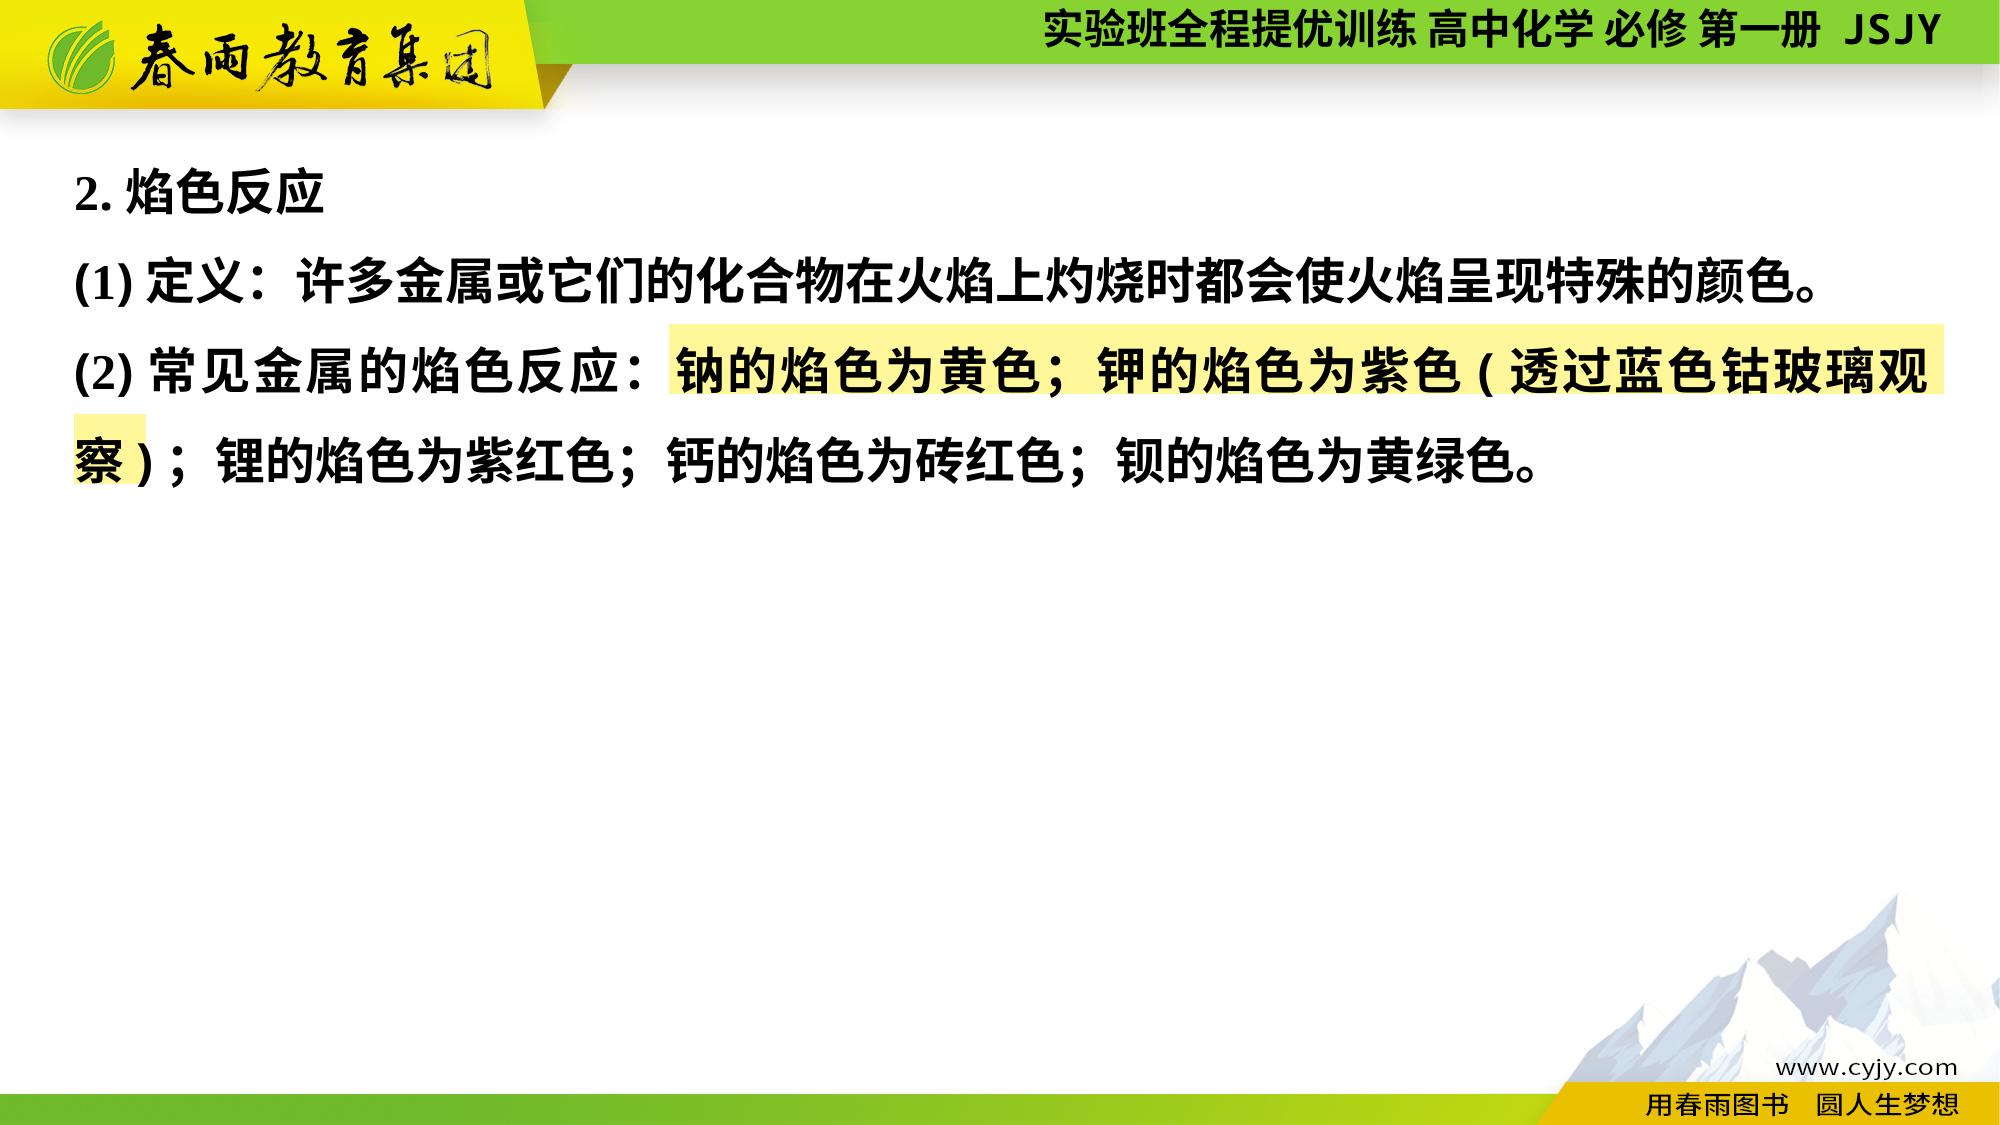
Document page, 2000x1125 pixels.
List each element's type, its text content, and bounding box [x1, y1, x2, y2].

list 2.焰色反应 (1)定义：许多金属或它们的化合物在火焰上灼烧时都会使火焰呈现特殊的颜色。 (2)常见金属的焰色反应：钠的焰色为黄色；钾的焰色为紫色(透过蓝色钴玻璃观察)；锂的焰色为紫红色；钙的焰色为砖红色；钡的焰色为黄绿色。 [59, 122, 1944, 490]
picture [0, 0, 2000, 1125]
